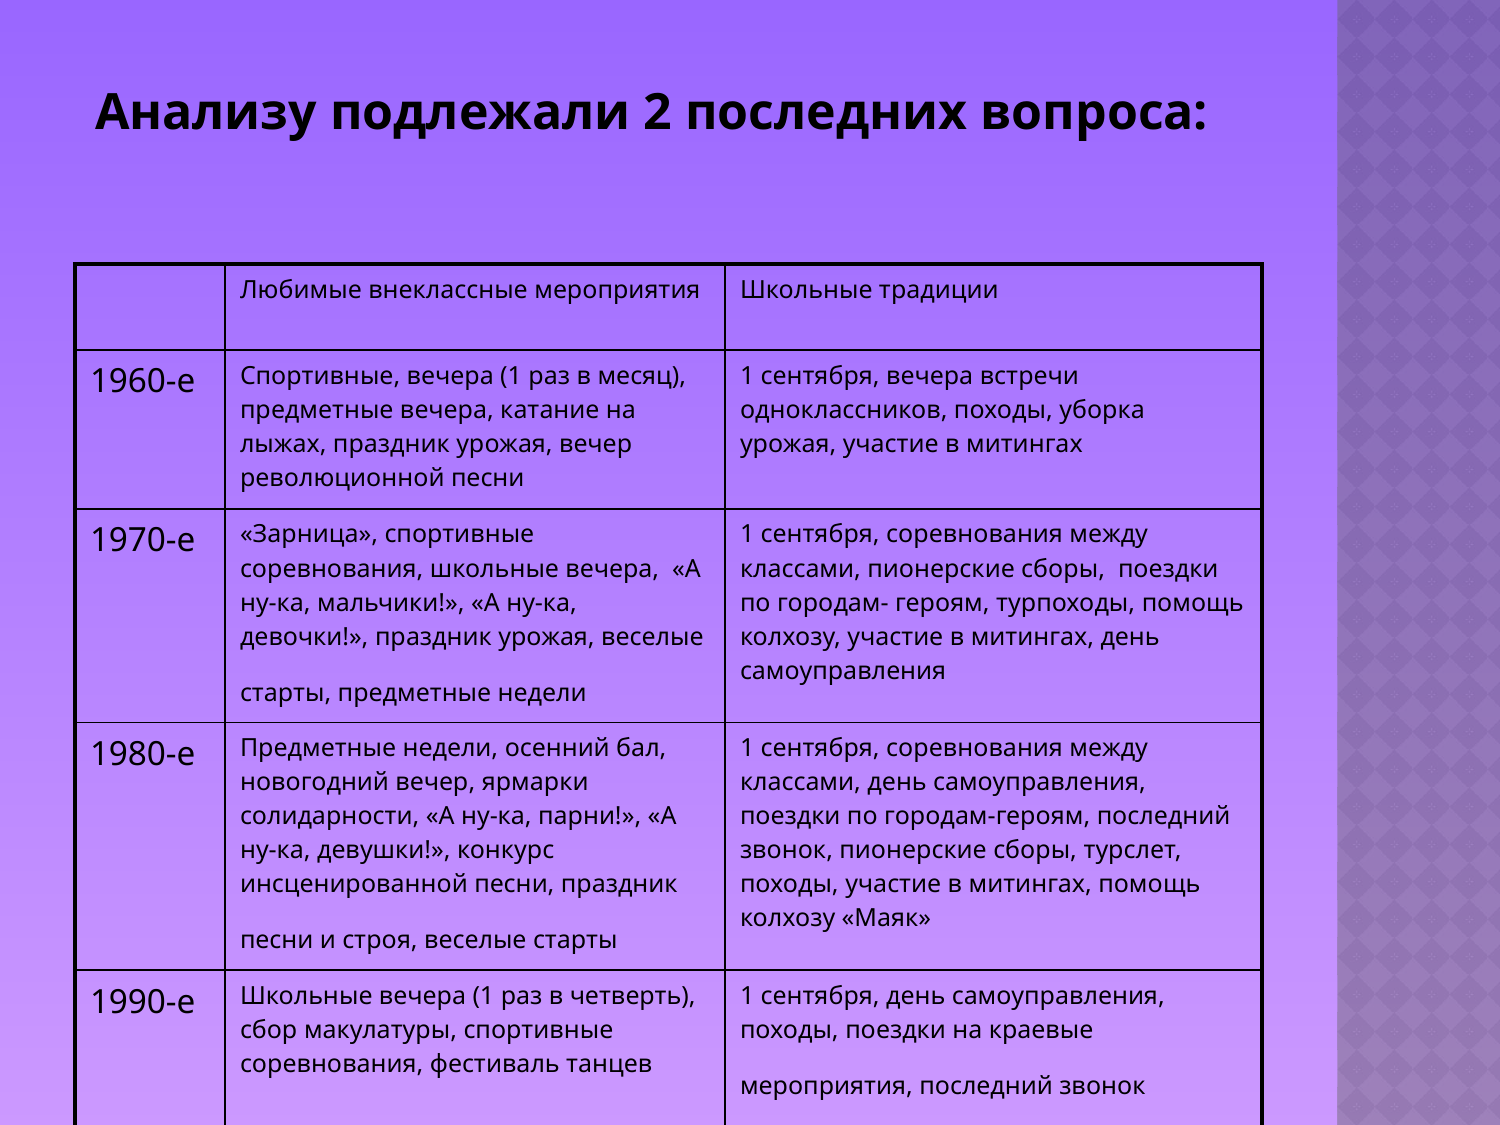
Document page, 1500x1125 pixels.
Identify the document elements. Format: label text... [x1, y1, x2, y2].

title Анализу подлежали 2 последних вопроса: [87, 52, 1263, 225]
table_header Школьные традиции [726, 266, 1260, 349]
table_cell Предметные недели, осенний бал, новогодний вечер, ярмарки солидарности, «А ну-ка, парни!», «А ну-ка, девушки!», конкурс инсценированной песни, праздник песни и строя, веселые старты [226, 723, 724, 969]
table_cell 1 сентября, соревнования между классами, пионерские сборы, поездки по городам- героям, турпоходы, помощь колхозу, участие в митингах, день самоуправления [726, 510, 1260, 722]
table_cell Спортивные, вечера (1 раз в месяц), предметные вечера, катание на лыжах, праздник урожая, вечер революционной песни [226, 351, 724, 508]
table_cell 1 сентября, вечера встречи одноклассников, походы, уборка урожая, участие в митингах [726, 351, 1260, 508]
table_cell «Зарница», спортивные соревнования, школьные вечера, «А ну-ка, мальчики!», «А ну-ка, девочки!», праздник урожая, веселые старты, предметные недели [226, 510, 724, 722]
table_cell 1960-е [77, 351, 224, 508]
table_header Любимые внеклассные мероприятия [226, 266, 724, 349]
table_cell 1 сентября, день самоуправления, походы, поездки на краевые мероприятия, последний звонок [726, 971, 1260, 1125]
table_cell 1980-е [77, 723, 224, 969]
table_cell Школьные вечера (1 раз в четверть), сбор макулатуры, спортивные соревнования, фестиваль танцев [226, 971, 724, 1125]
table_header [77, 266, 224, 349]
table_cell 1 сентября, соревнования между классами, день самоуправления, поездки по городам-героям, последний звонок, пионерские сборы, турслет, походы, участие в митингах, помощь колхозу «Маяк» [726, 723, 1260, 969]
table_cell 1990-е [77, 971, 224, 1125]
table_cell 1970-е [77, 510, 224, 722]
